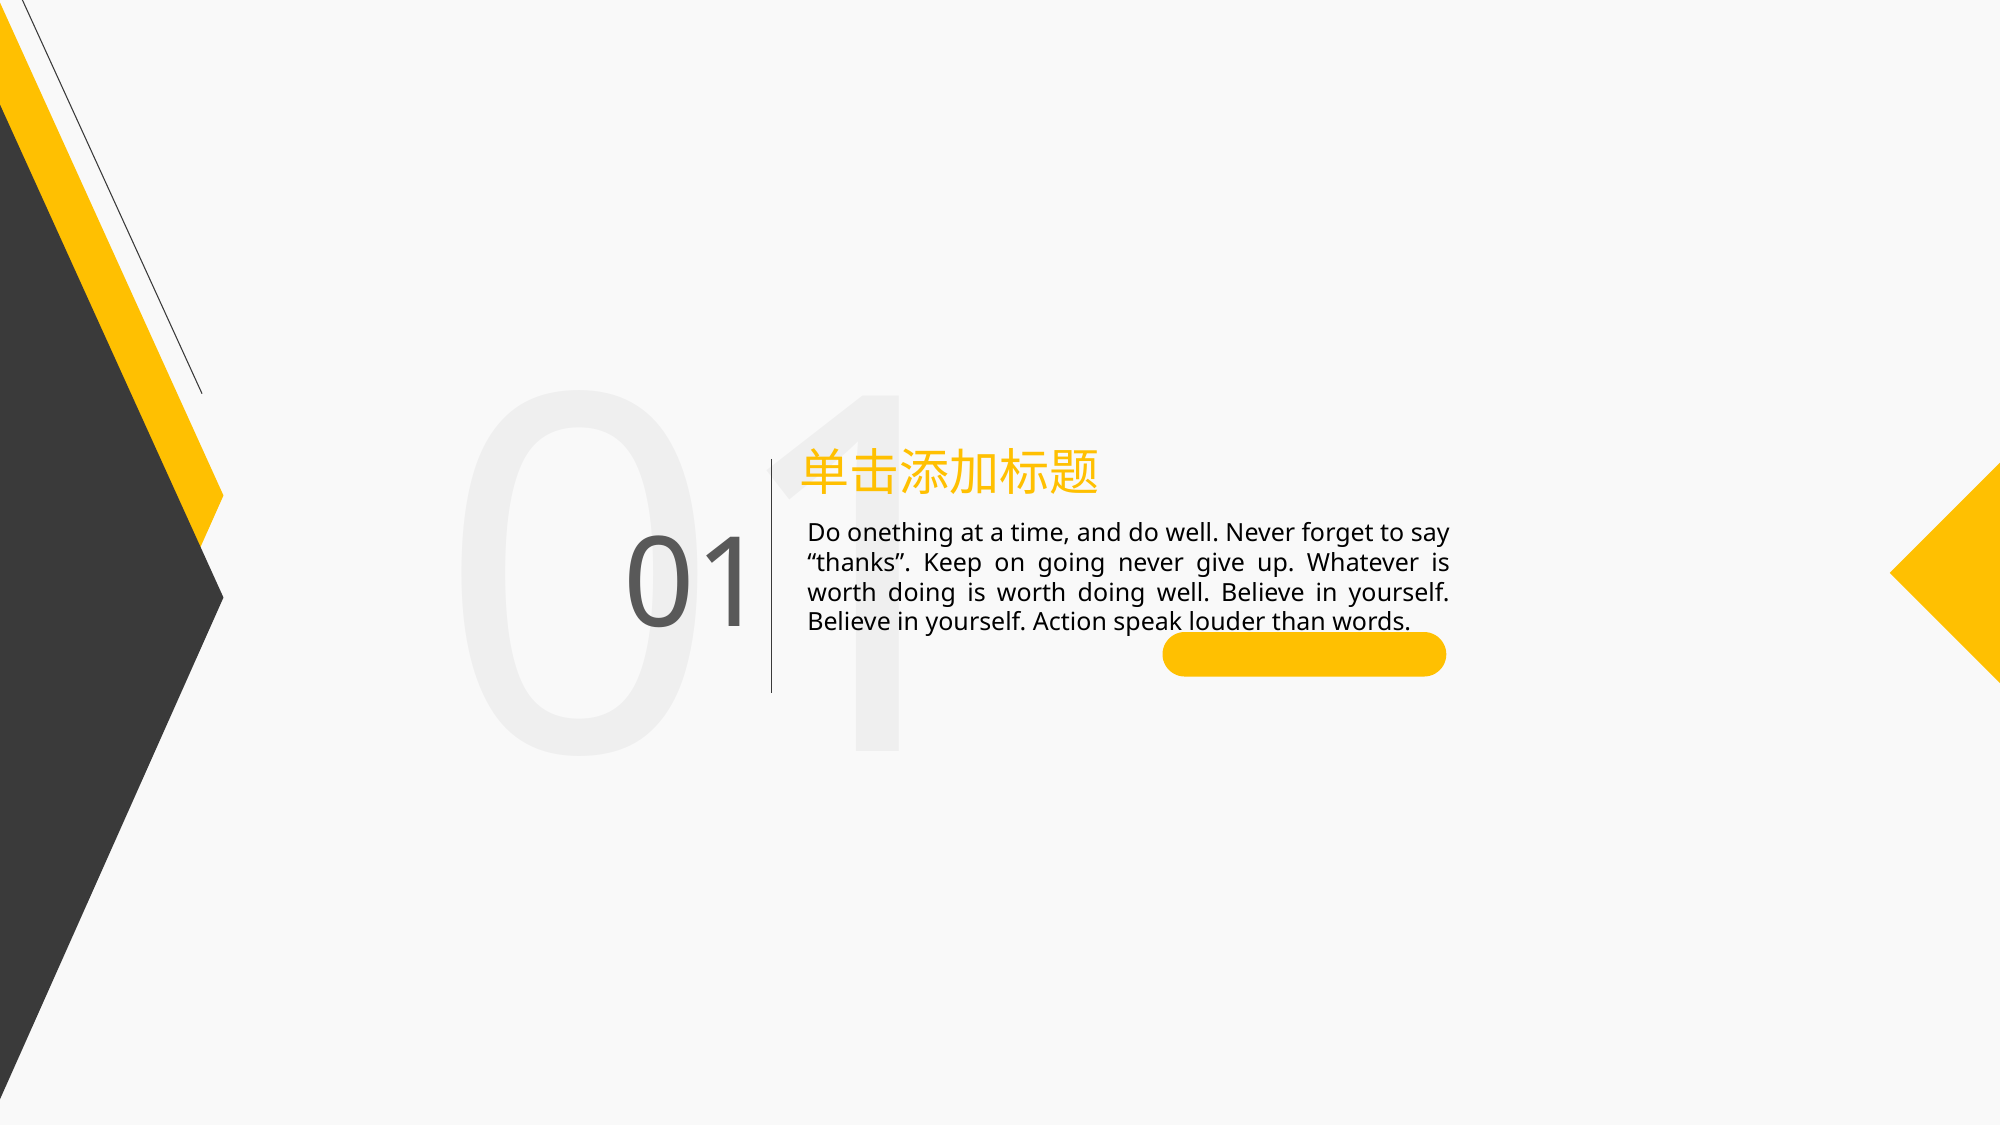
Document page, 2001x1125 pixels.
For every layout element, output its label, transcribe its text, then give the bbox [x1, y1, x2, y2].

text_box [0, 286, 225, 1102]
text_box 01 [772, 493, 782, 659]
text_box 单击添加标题 [784, 432, 1115, 508]
text_box [1888, 461, 2000, 685]
text_box [84, 286, 225, 547]
text_box 01 [422, 245, 1188, 859]
text_box 01 [608, 493, 771, 659]
text_box [0, 0, 48, 104]
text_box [0, 104, 310, 286]
text_box Do onething at a time, and do well. Never forget to say “thanks”. Keep on going never give up. Whatever is worth doing is worth doing well. Believe in yourself. Believe in yourself. Action speak louder than words. [792, 508, 1466, 644]
text_box [1161, 630, 1448, 678]
